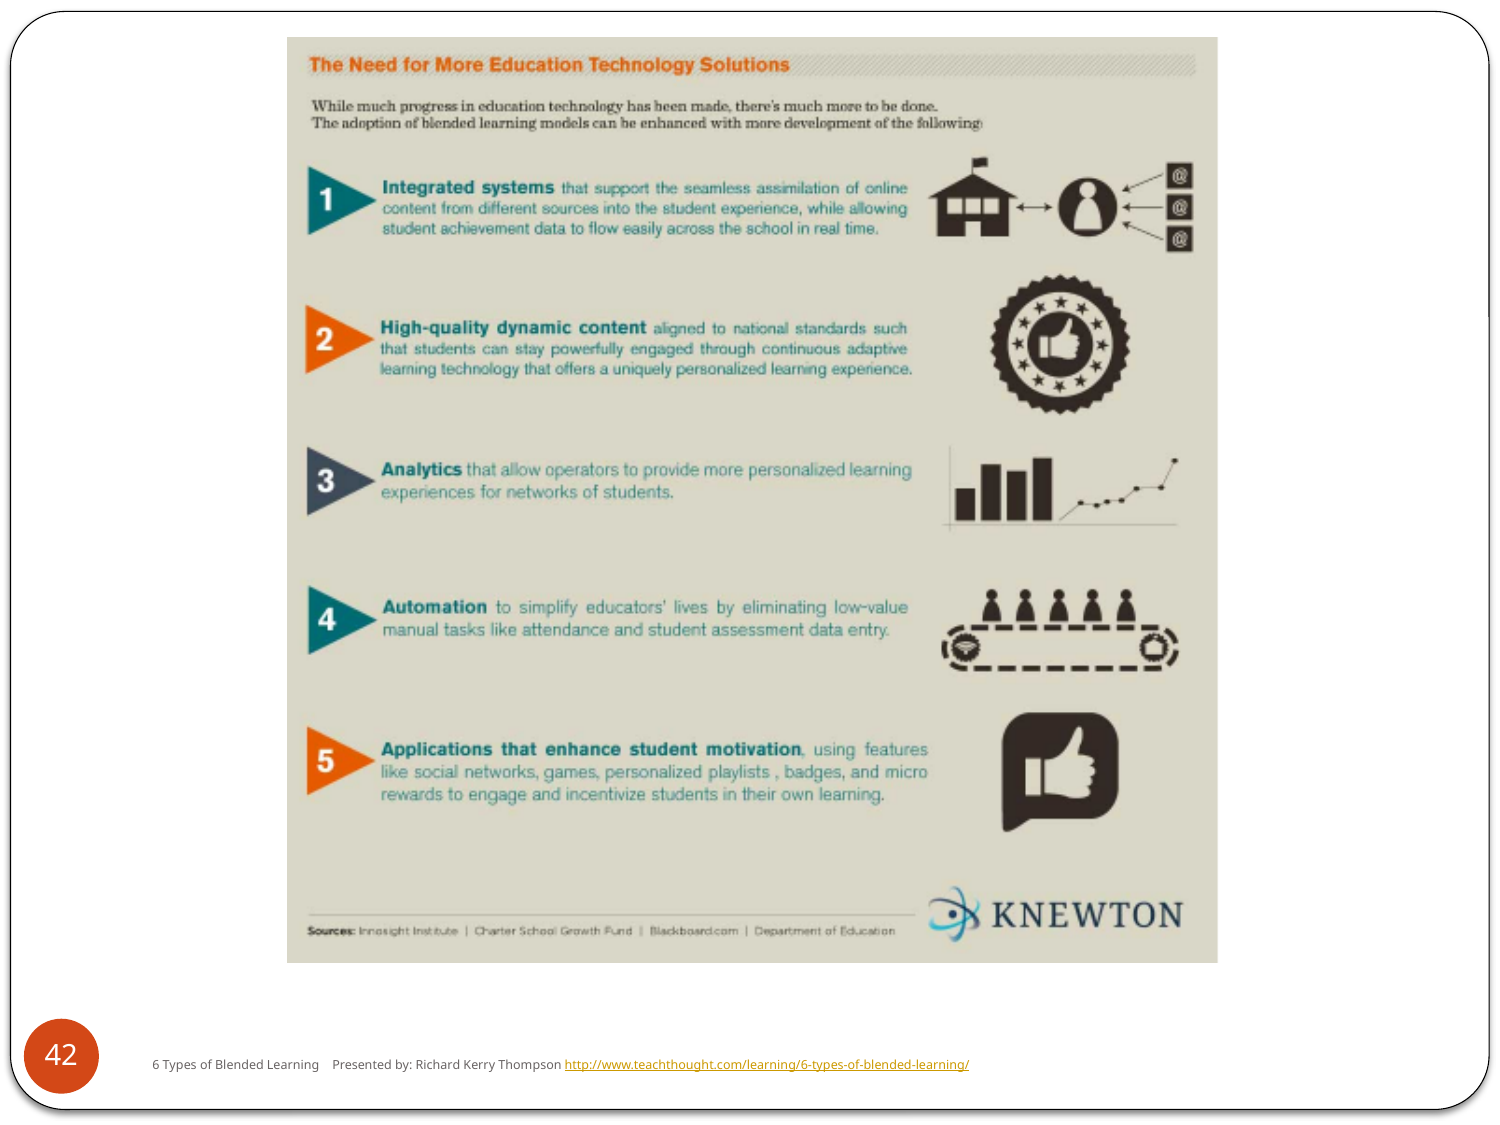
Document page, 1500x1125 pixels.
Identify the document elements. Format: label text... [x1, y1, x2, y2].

slide_number 42 [23, 1018, 99, 1094]
picture [287, 37, 1221, 963]
footer 6 Types of Blended Learning Presented by: Richard Kerry Thompson http://www.teachthought.com/learning/6-types-of-blended-learning/ [137, 1042, 988, 1103]
